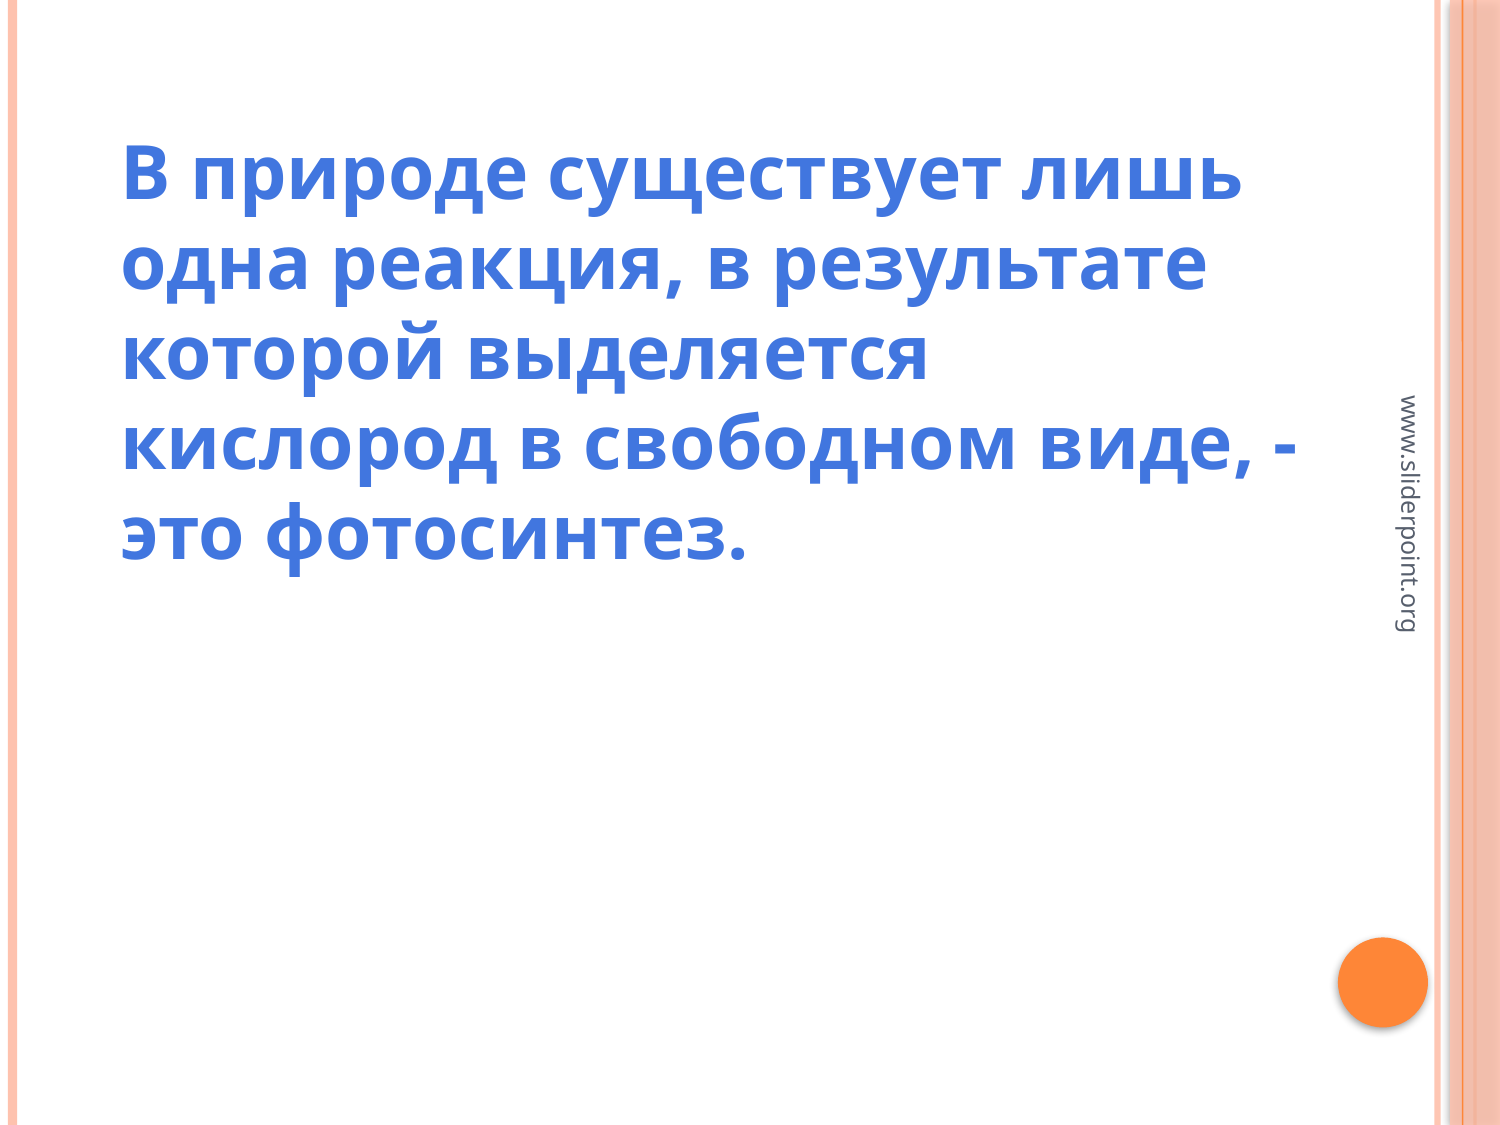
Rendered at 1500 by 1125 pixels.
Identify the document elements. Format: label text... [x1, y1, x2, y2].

text_box В природе существует лишь одна реакция, в результате которой выделяется кислород в свободном виде, - это фотосинтез. [105, 117, 1325, 583]
footer www.sliderpoint.org [1379, 380, 1440, 906]
